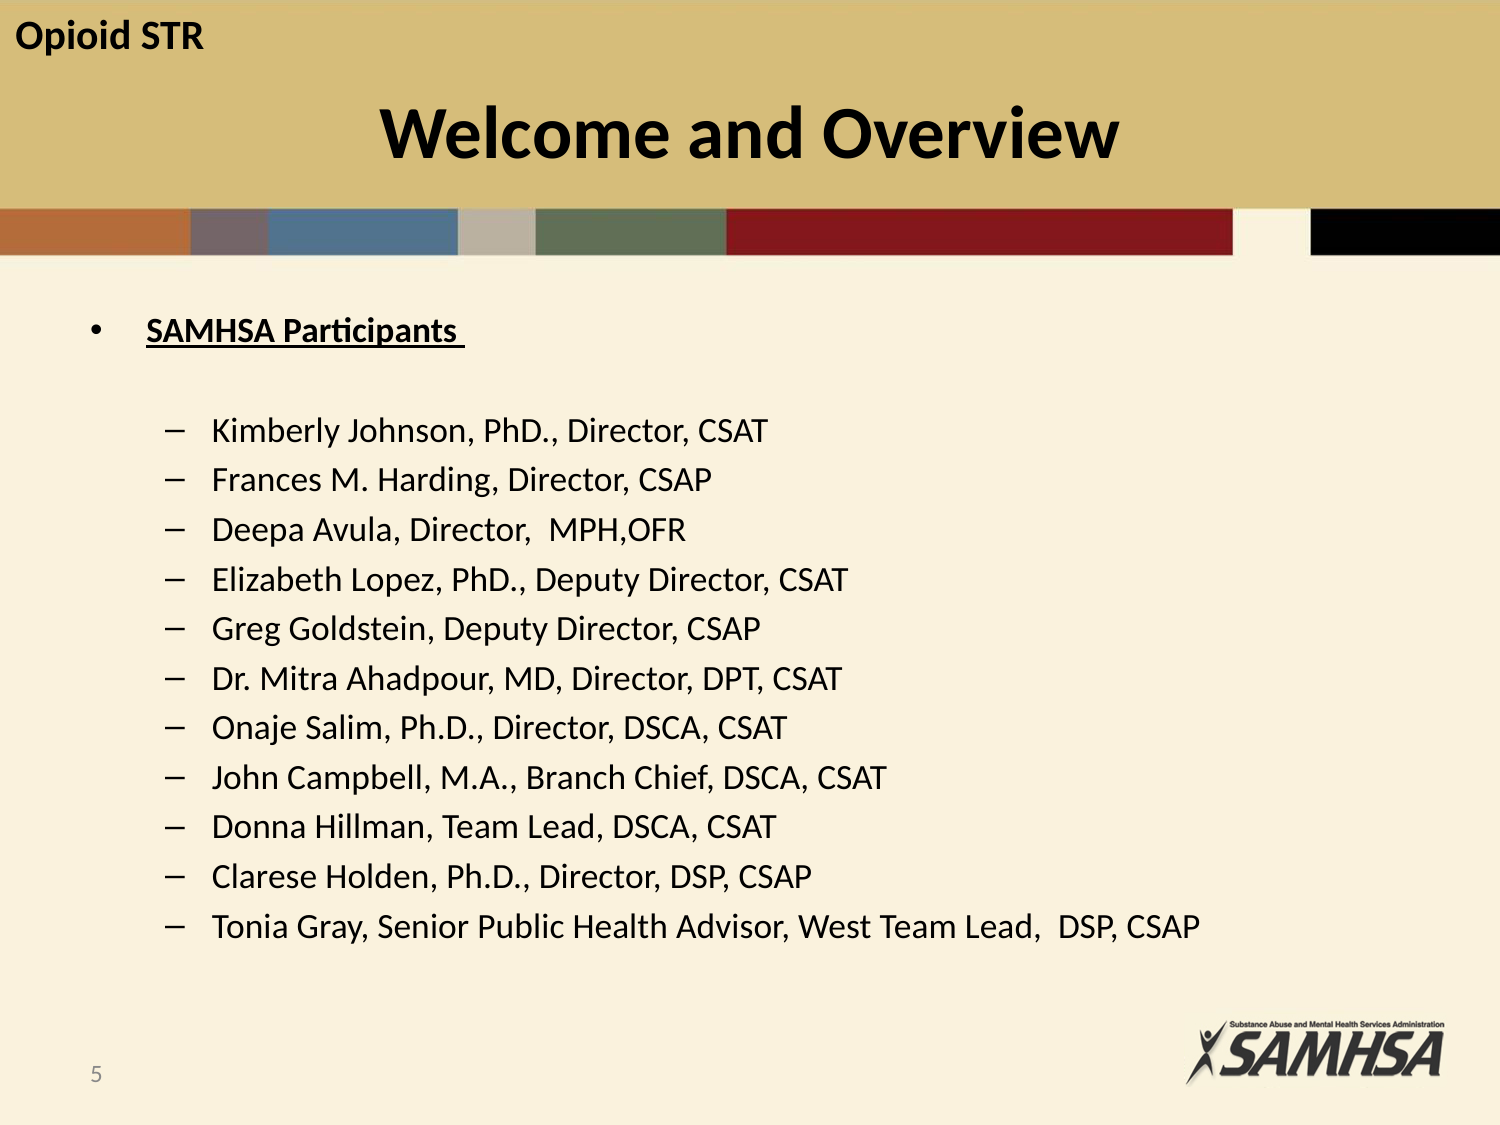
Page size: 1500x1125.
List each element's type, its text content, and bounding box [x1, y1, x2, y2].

slide_number 5 [75, 1042, 425, 1103]
picture [0, 0, 1500, 1125]
title Welcome and Overview [74, 44, 1426, 213]
list SAMHSA Participants Kimberly Johnson, PhD., Director, CSAT Frances M. Harding, Director, CSAP Deepa Avula, Director, MPH,OFR Elizabeth Lopez, PhD., Deputy Director, CSAT Greg Goldstein, Deputy Director, CSAP Dr. Mitra Ahadpour, MD, Director, DPT, CSAT Onaje Salim, Ph.D., Director, DSCA, CSAT John Campbell, M.A., Branch Chief, DSCA, CSAT Donna Hillman, Team Lead, DSCA, CSAT Clarese Holden, Ph.D., Director, DSP, CSAP Tonia Gray, Senior Public Health Advisor, West Team Lead, DSP, CSAP [74, 299, 1426, 1013]
